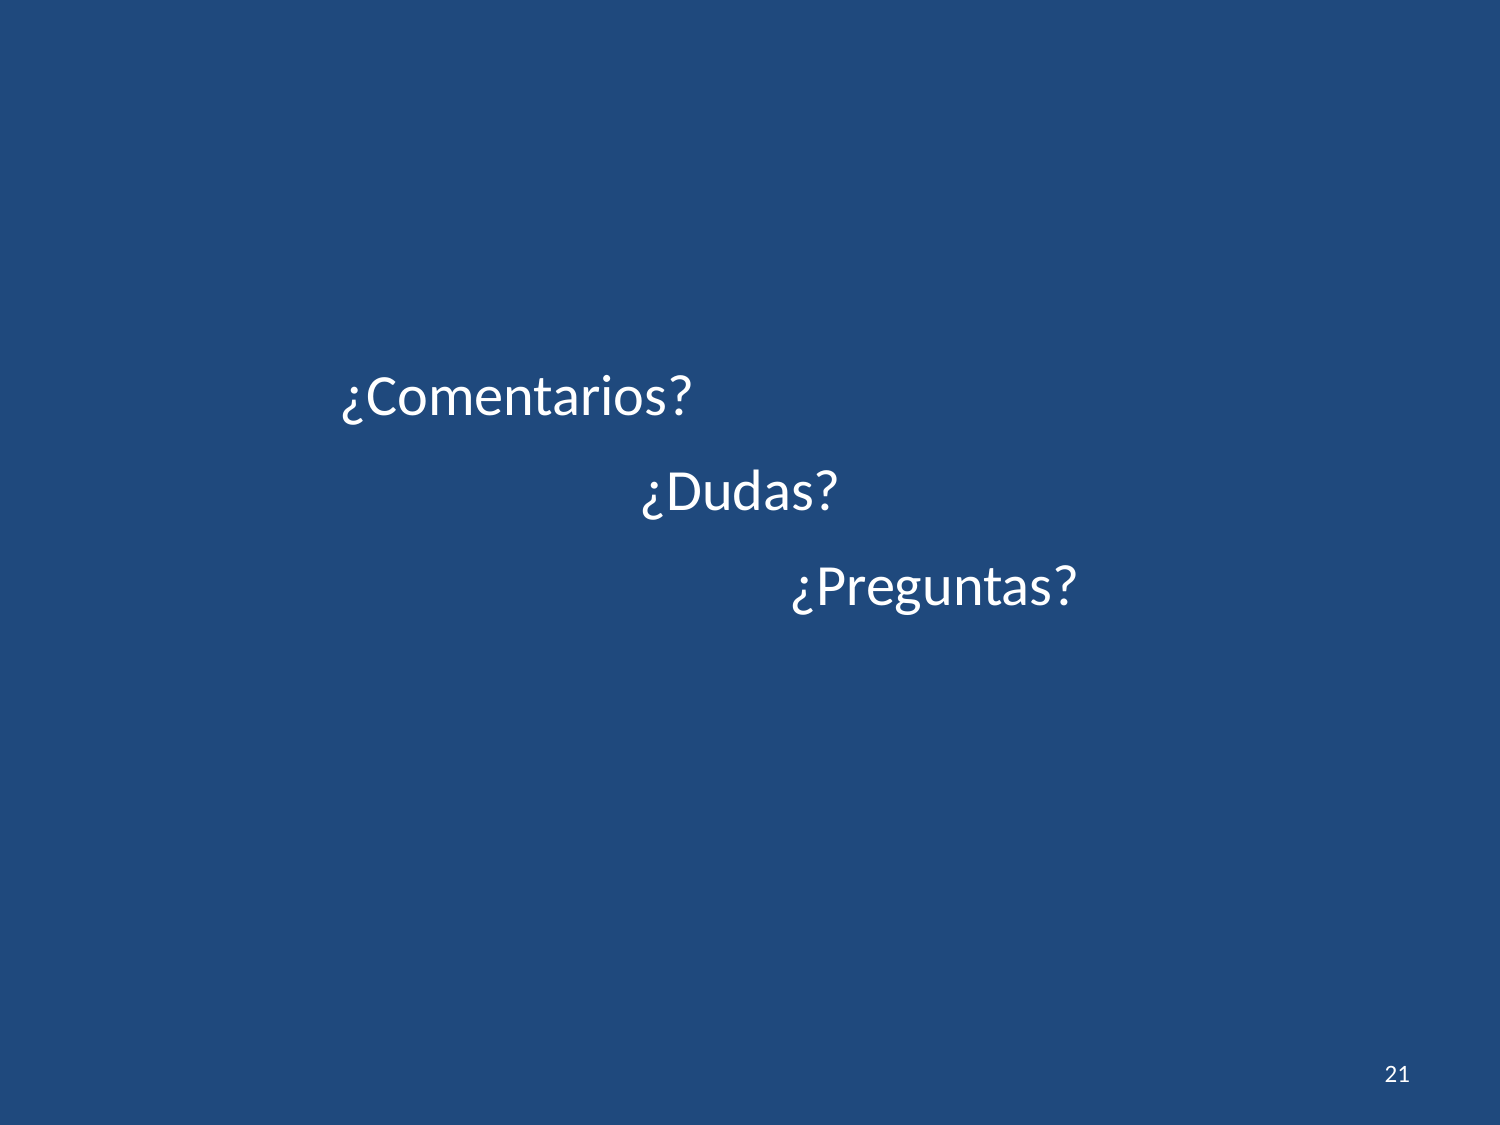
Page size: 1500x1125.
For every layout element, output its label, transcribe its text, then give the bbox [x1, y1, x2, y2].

text_box ¿Comentarios? ¿Dudas? ¿Preguntas? [324, 350, 1208, 625]
slide_number 21 [1074, 1042, 1425, 1103]
